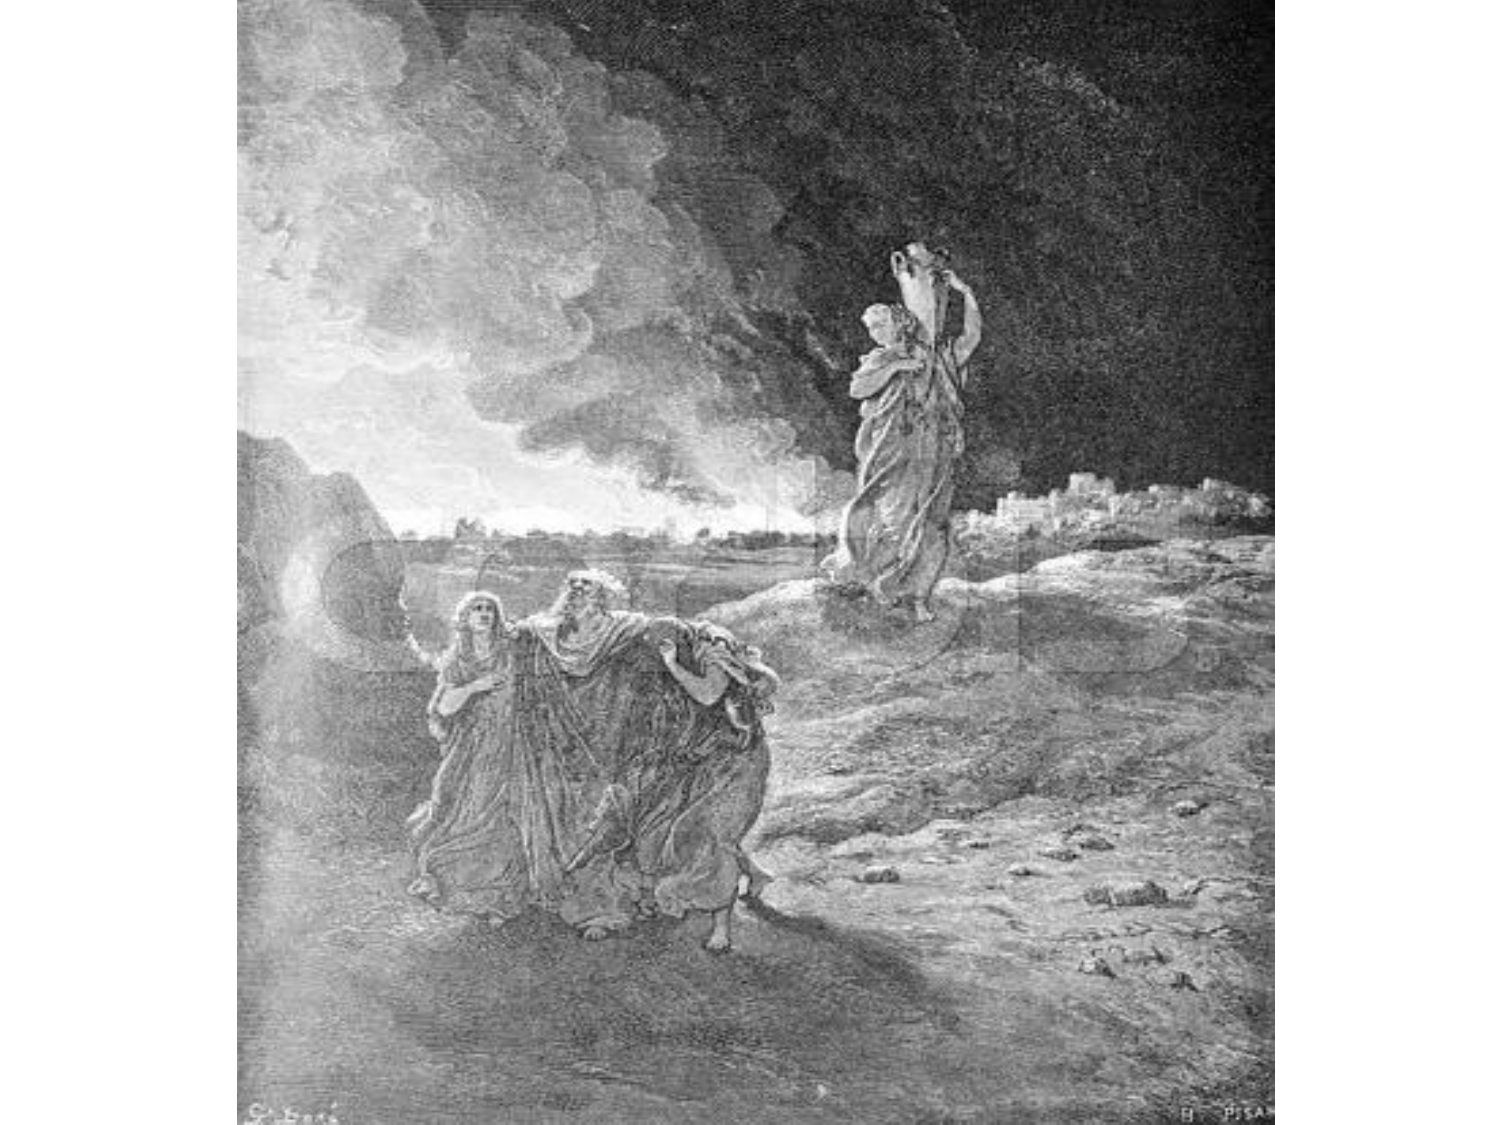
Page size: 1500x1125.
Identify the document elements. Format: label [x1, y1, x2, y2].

picture [237, 0, 1276, 1125]
